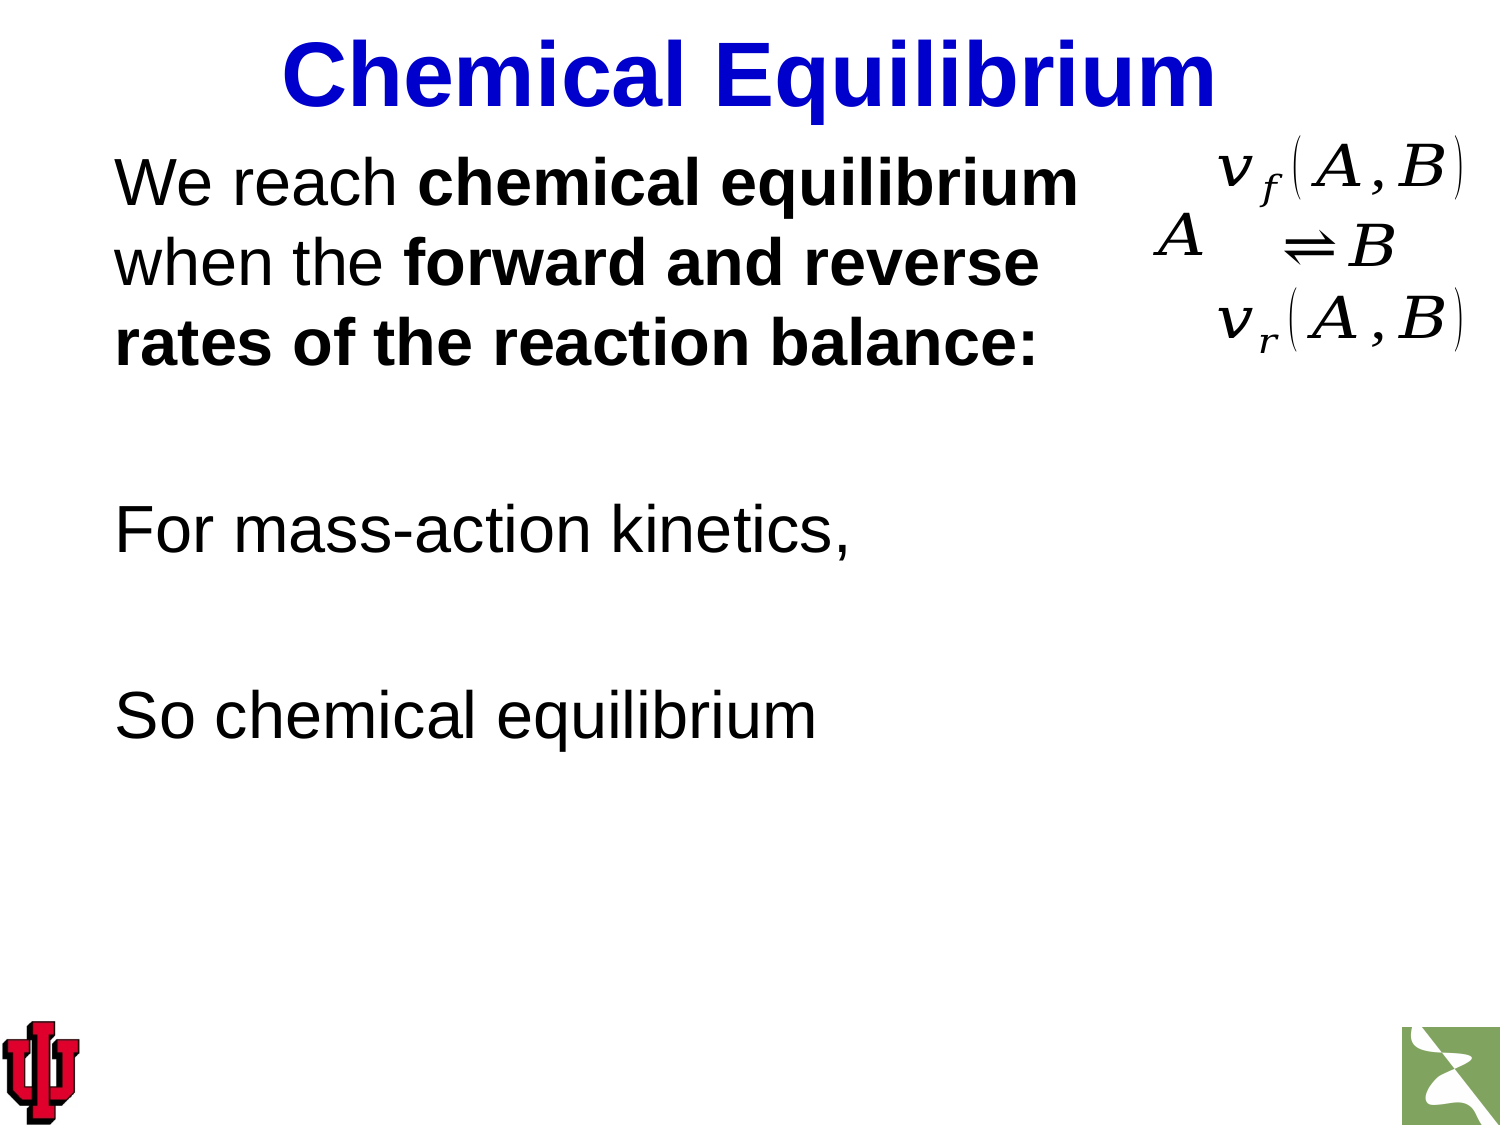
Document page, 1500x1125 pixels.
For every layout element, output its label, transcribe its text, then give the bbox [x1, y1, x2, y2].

picture [1402, 1027, 1500, 1125]
picture [0, 1020, 80, 1125]
title Chemical Equilibrium [75, 0, 1425, 164]
